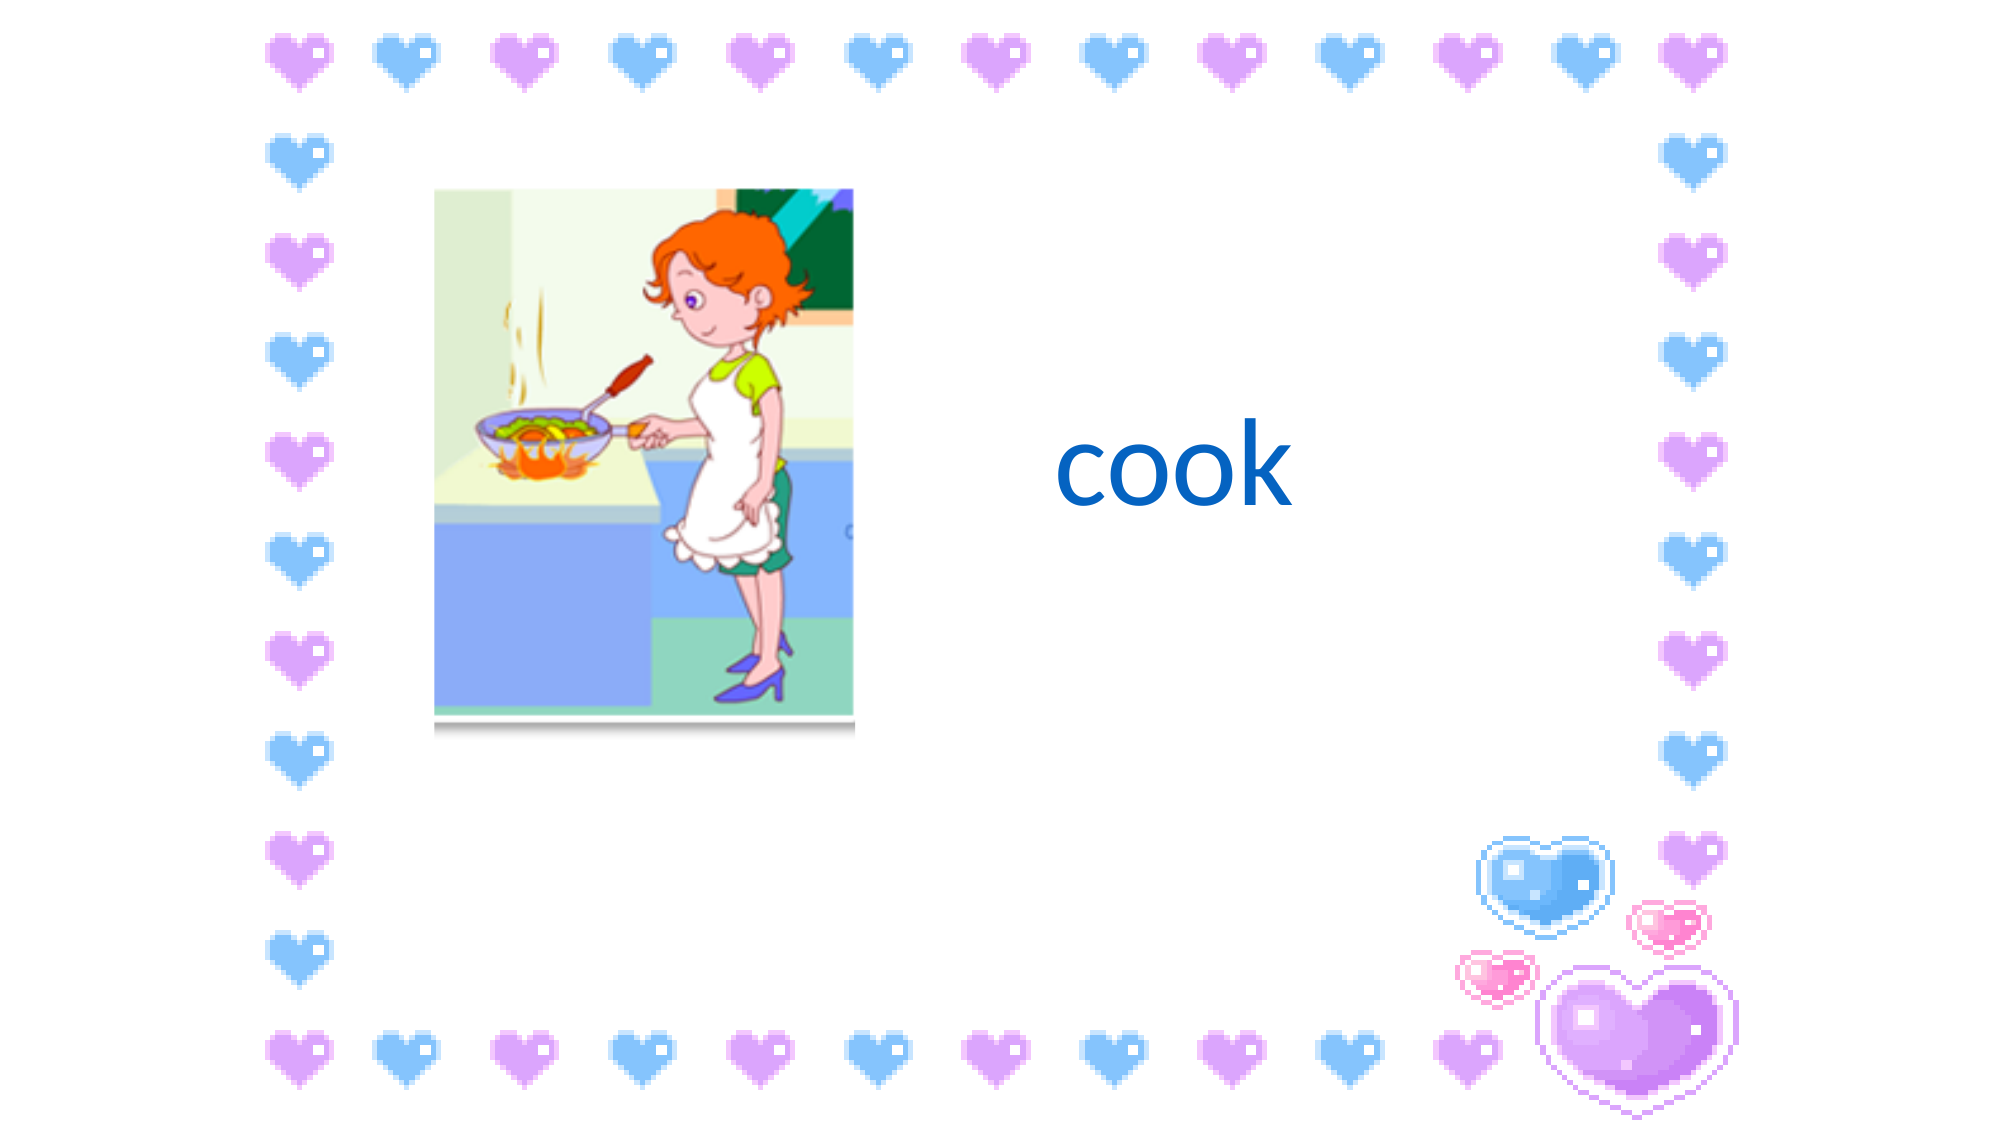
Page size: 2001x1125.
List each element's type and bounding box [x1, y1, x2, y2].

picture [249, 0, 1750, 1125]
